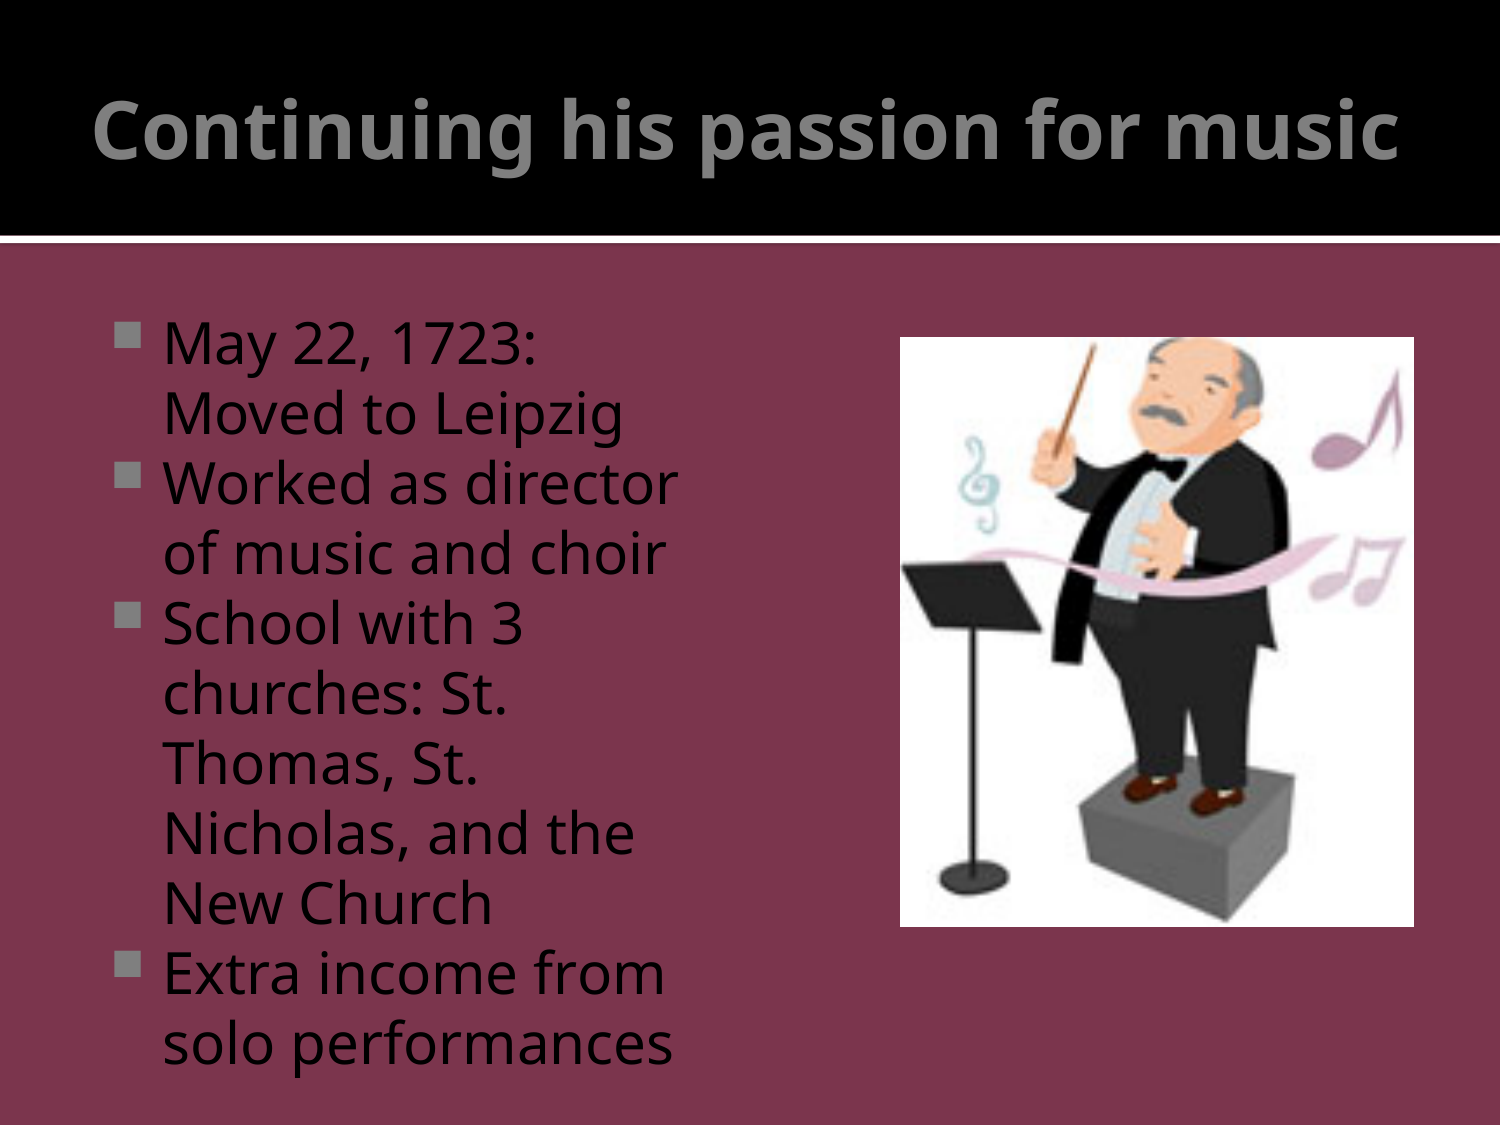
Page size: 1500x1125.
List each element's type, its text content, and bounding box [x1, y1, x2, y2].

picture [899, 337, 1414, 927]
title Continuing his passion for music [75, 24, 1425, 231]
list May 22, 1723: Moved to Leipzig Worked as director of music and choir School with 3 churches: St. Thomas, St. Nicholas, and the New Church Extra income from solo performances [75, 291, 738, 1050]
